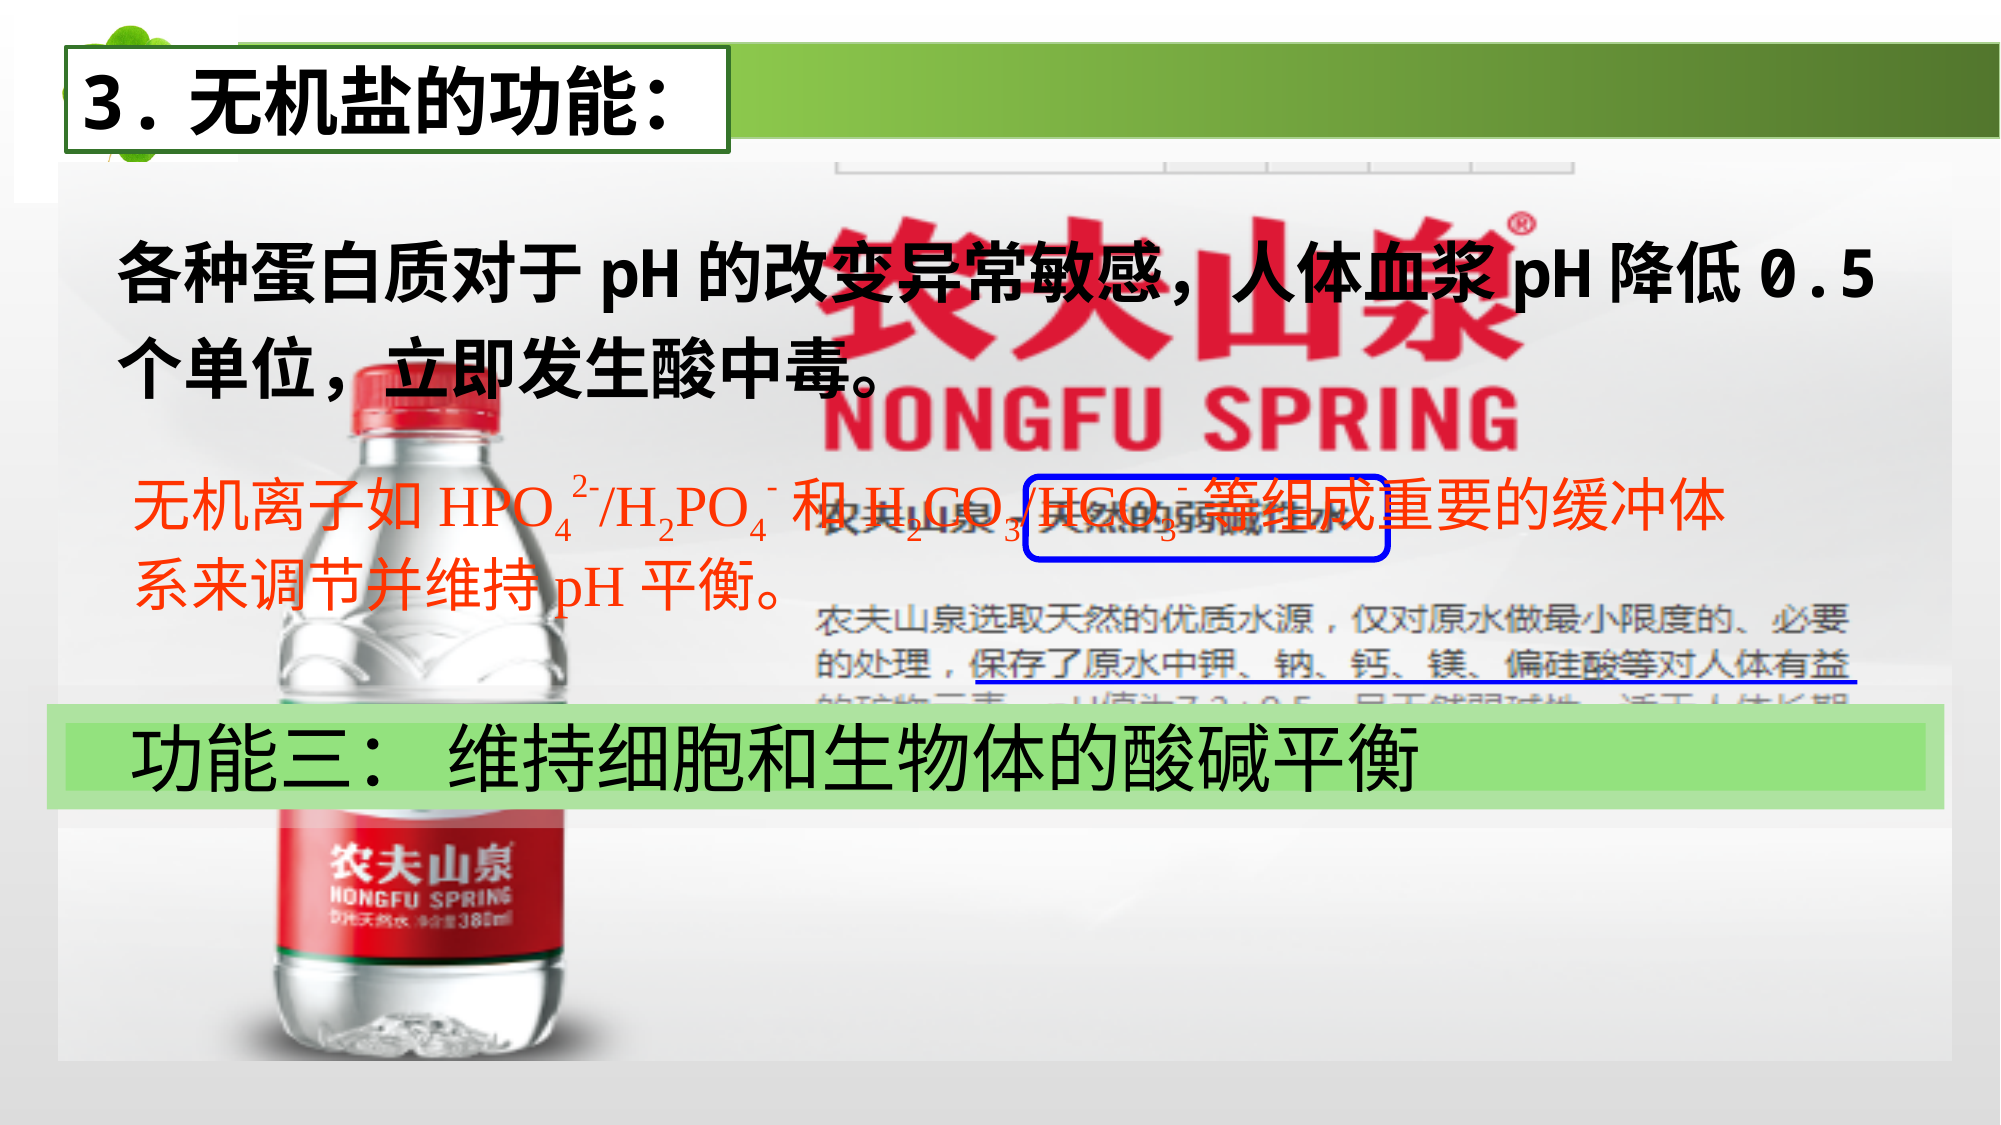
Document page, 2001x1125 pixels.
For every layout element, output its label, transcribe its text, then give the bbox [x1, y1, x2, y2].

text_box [102, 137, 1961, 612]
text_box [58, 162, 1952, 1061]
text_box 功能三： 维持细胞和生物体的酸碱平衡 [46, 704, 58, 810]
text_box 3.无机盐的功能： [66, 46, 729, 152]
picture [14, 0, 238, 203]
